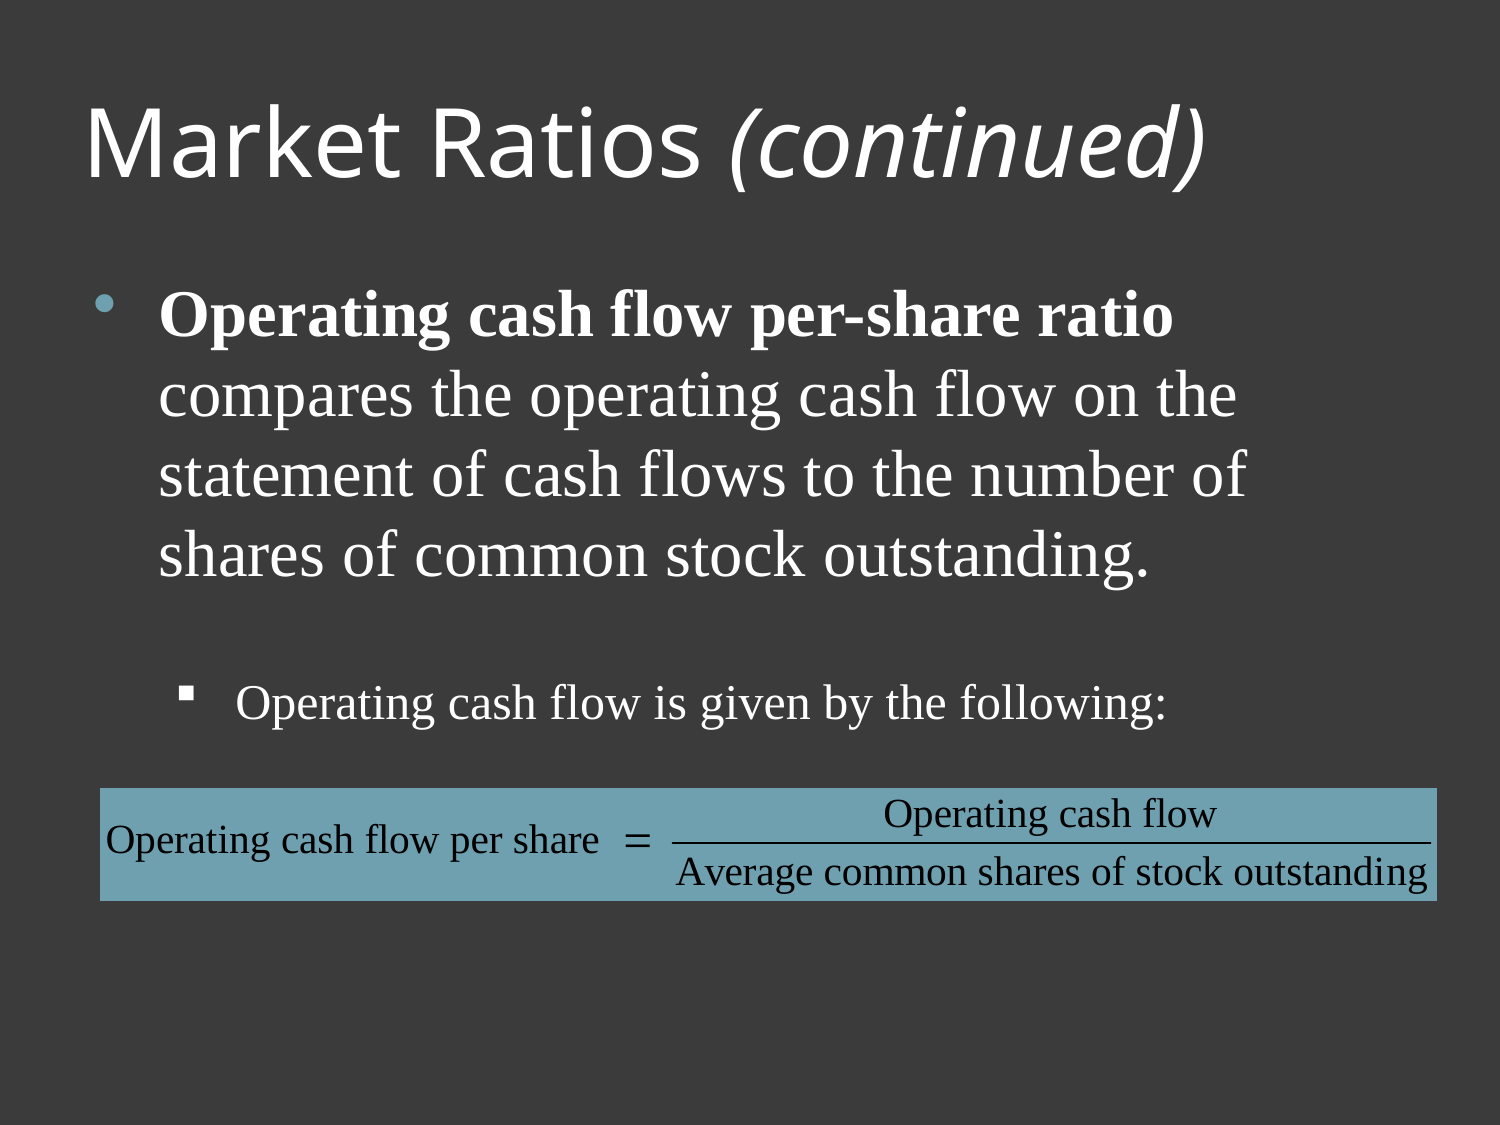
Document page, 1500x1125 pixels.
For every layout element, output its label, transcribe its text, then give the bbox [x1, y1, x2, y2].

title Market Ratios (continued) [75, 45, 1300, 233]
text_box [99, 662, 1438, 902]
list Operating cash flow per-share ratio compares the operating cash flow on the statement of cash flows to the number of shares of common stock outstanding. [75, 262, 1300, 1005]
